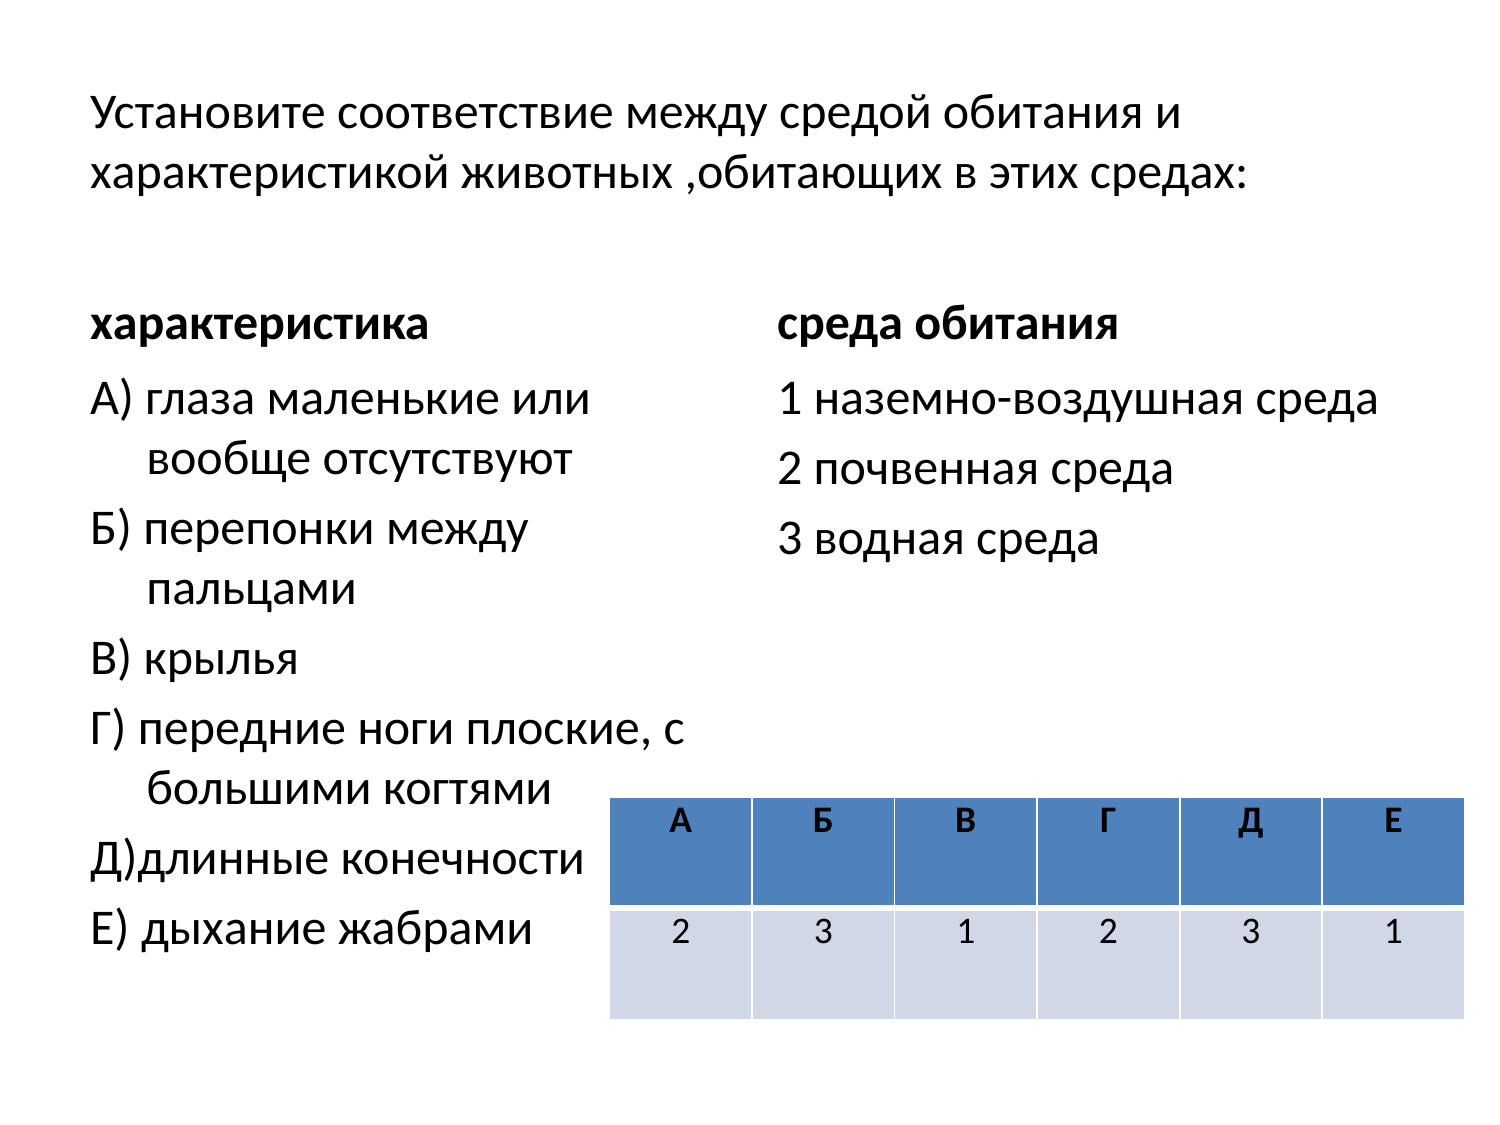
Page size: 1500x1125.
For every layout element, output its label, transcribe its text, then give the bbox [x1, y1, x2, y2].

table_header Е [1323, 798, 1464, 905]
list А) глаза маленькие или вообще отсутствуют Б) перепонки между пальцами В) крылья Г) передние ноги плоские, с большими когтями Д)длинные конечности Е) дыхание жабрами [75, 356, 738, 1005]
table_cell 1 [1323, 911, 1464, 1019]
title Установите соответствие между средой обитания и характеристикой животных ,обитающих в этих средах: [75, 45, 1425, 233]
table_header В [895, 798, 1036, 905]
table_header Б [753, 798, 894, 905]
table_cell 3 [1181, 911, 1321, 1019]
list среда обитания [761, 251, 1425, 356]
table_header Д [1181, 798, 1321, 905]
table_cell 2 [1038, 911, 1179, 1019]
table_header Г [1038, 798, 1179, 905]
table_cell 2 [610, 911, 751, 1019]
table_cell 1 [895, 911, 1036, 1019]
table_header А [610, 798, 751, 905]
list 1 наземно-воздушная среда 2 почвенная среда 3 водная среда [761, 356, 1425, 622]
table_cell 3 [753, 911, 894, 1019]
list характеристика [75, 251, 738, 356]
